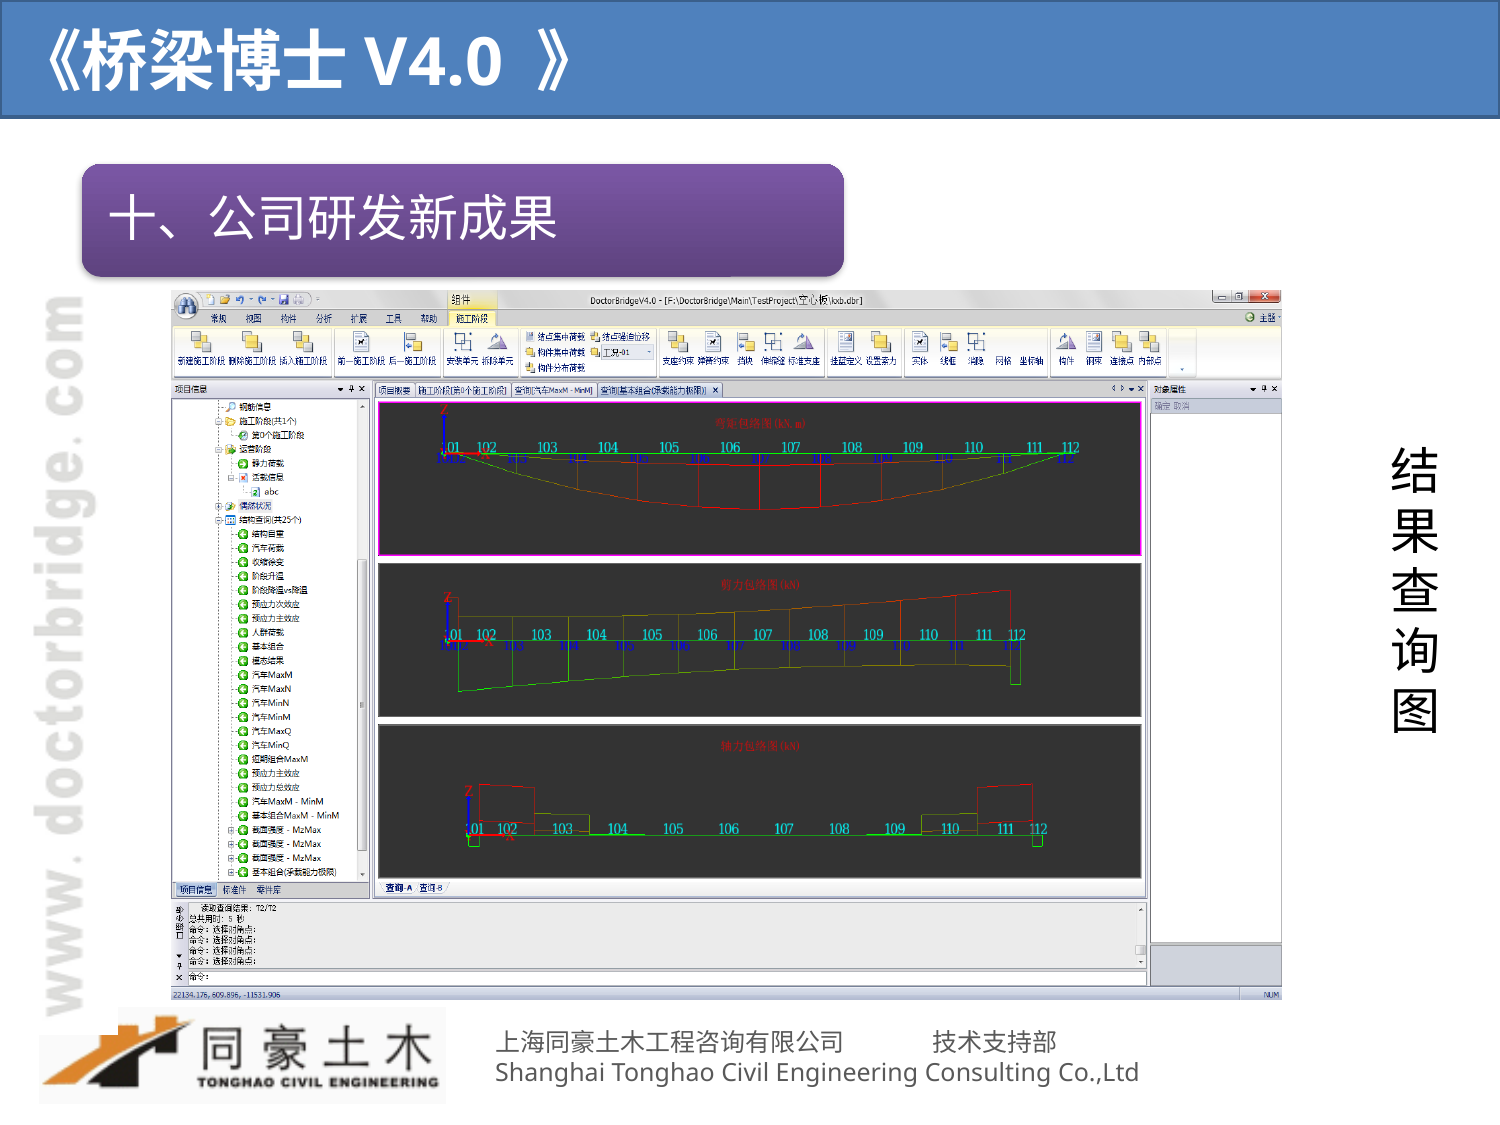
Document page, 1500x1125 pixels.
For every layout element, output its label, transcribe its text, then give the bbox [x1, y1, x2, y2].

text_box 《桥梁博士V4.0 》 [0, 0, 1500, 119]
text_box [81, 163, 844, 299]
text_box 上海同豪土木工程咨询有限公司 技术支持部 Shanghai Tonghao Civil Engineering Consulting Co.,Ltd [480, 1019, 1442, 1095]
picture [170, 290, 1282, 1000]
picture [5, 290, 446, 1104]
text_box 结果查询图 [1376, 432, 1471, 748]
